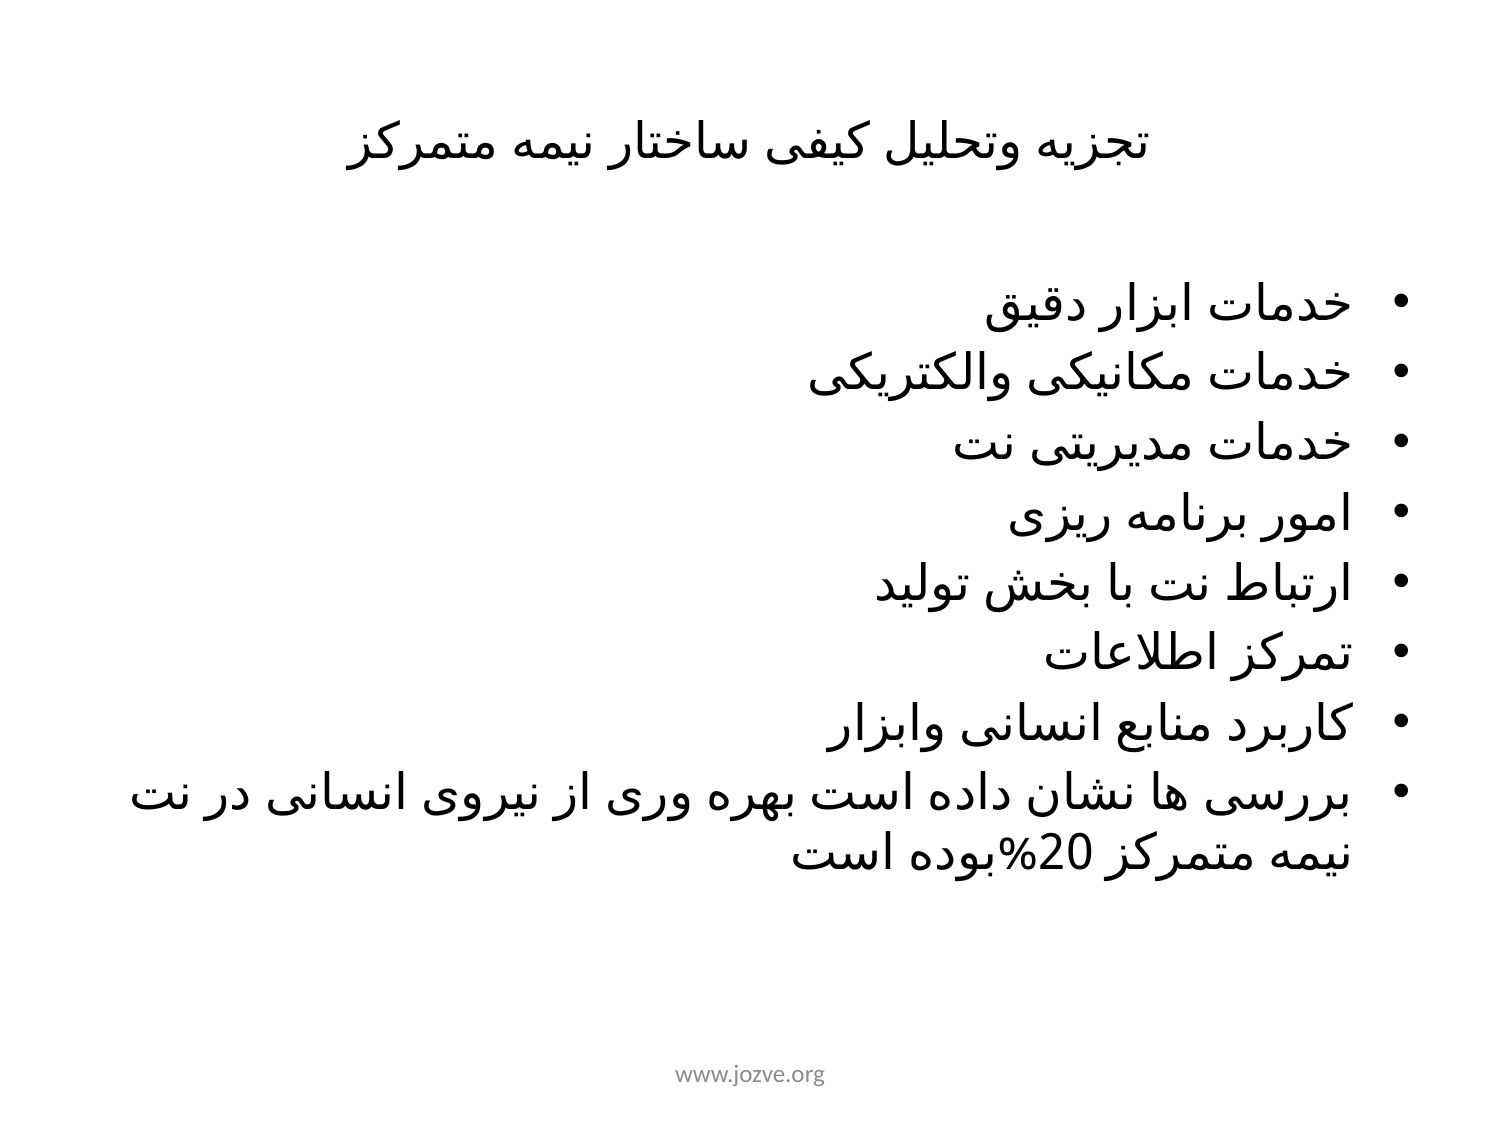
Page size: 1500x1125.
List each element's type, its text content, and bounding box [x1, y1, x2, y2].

list خدمات ابزار دقیق خدمات مکانیکی والکتریکی خدمات مدیریتی نت امور برنامه ریزی ارتباط نت با بخش تولید تمرکز اطلاعات کاربرد منابع انسانی وابزار بررسی ها نشان داده است بهره وری از نیروی انسانی در نت نیمه متمرکز 20%بوده است [75, 262, 1425, 1005]
footer www.jozve.org [512, 1042, 988, 1103]
title تجزیه وتحلیل کیفی ساختار نیمه متمرکز [75, 45, 1425, 233]
